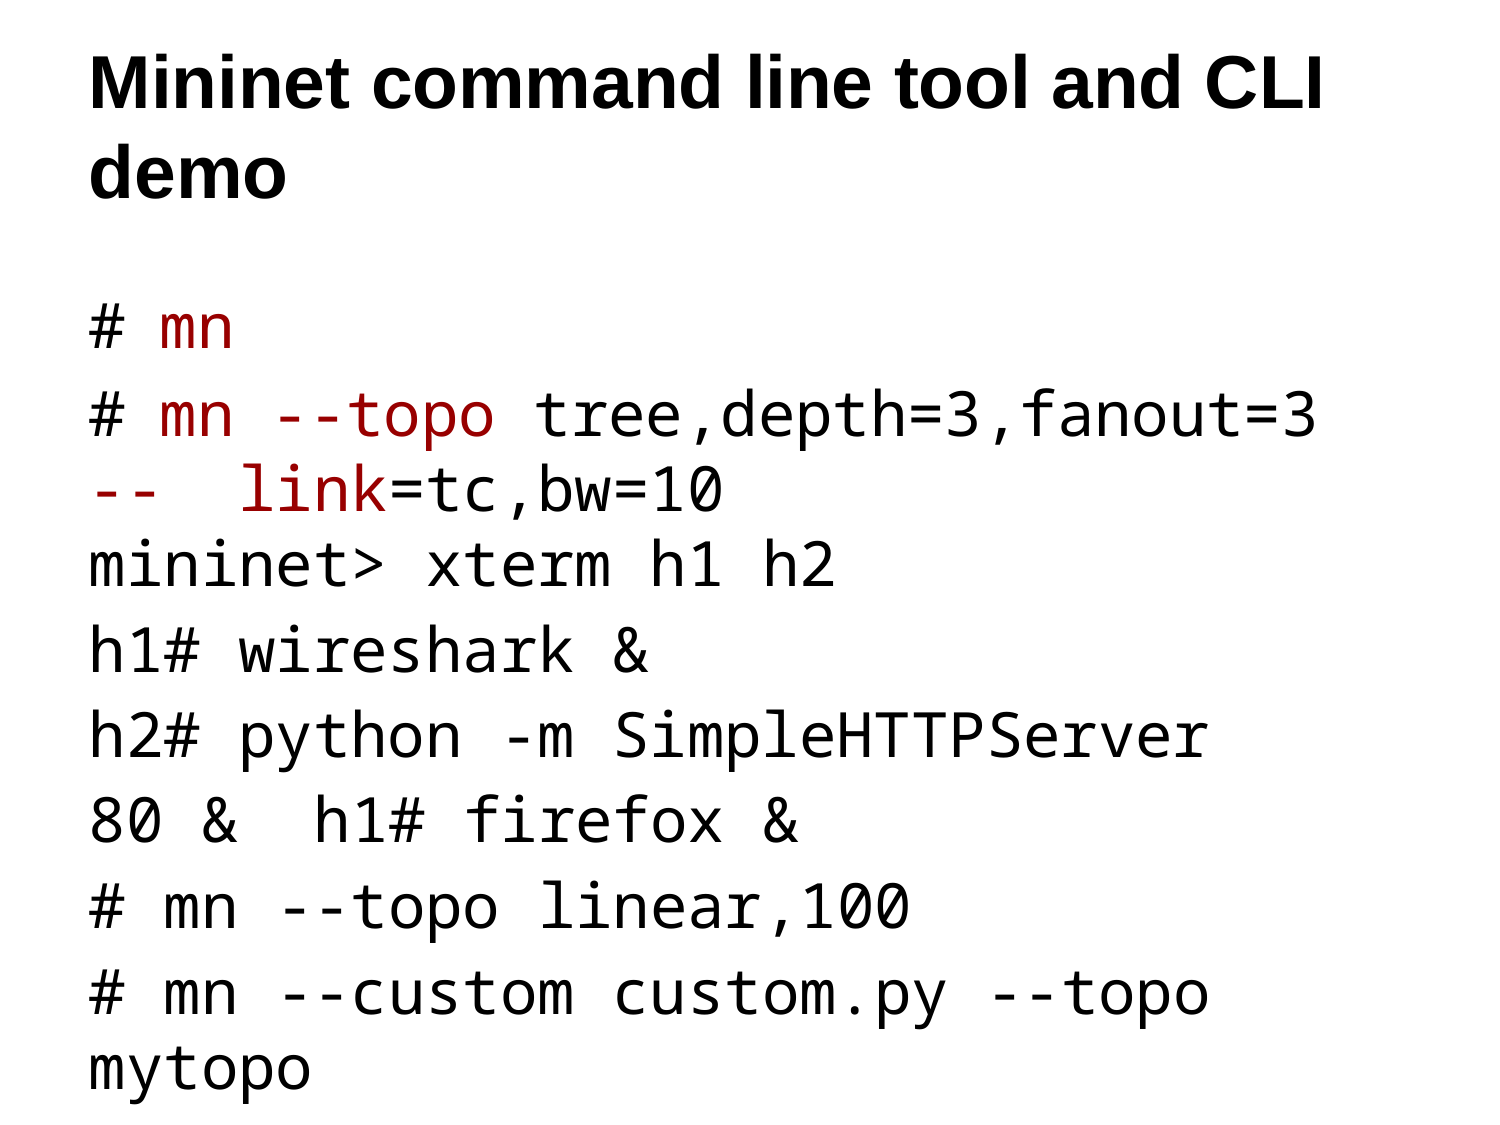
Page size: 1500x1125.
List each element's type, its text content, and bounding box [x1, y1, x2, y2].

title Mininet command line tool and CLI demo [86, 32, 1413, 222]
text_box # mn # mn --topo tree,depth=3,fanout=3 -- link=tc,bw=10 mininet> xterm h1 h2 h1# wireshark & h2# python -m SimpleHTTPServer 80 & h1# firefox & # mn --topo linear,100 # mn --custom custom.py --topo mytopo [86, 271, 1360, 1103]
